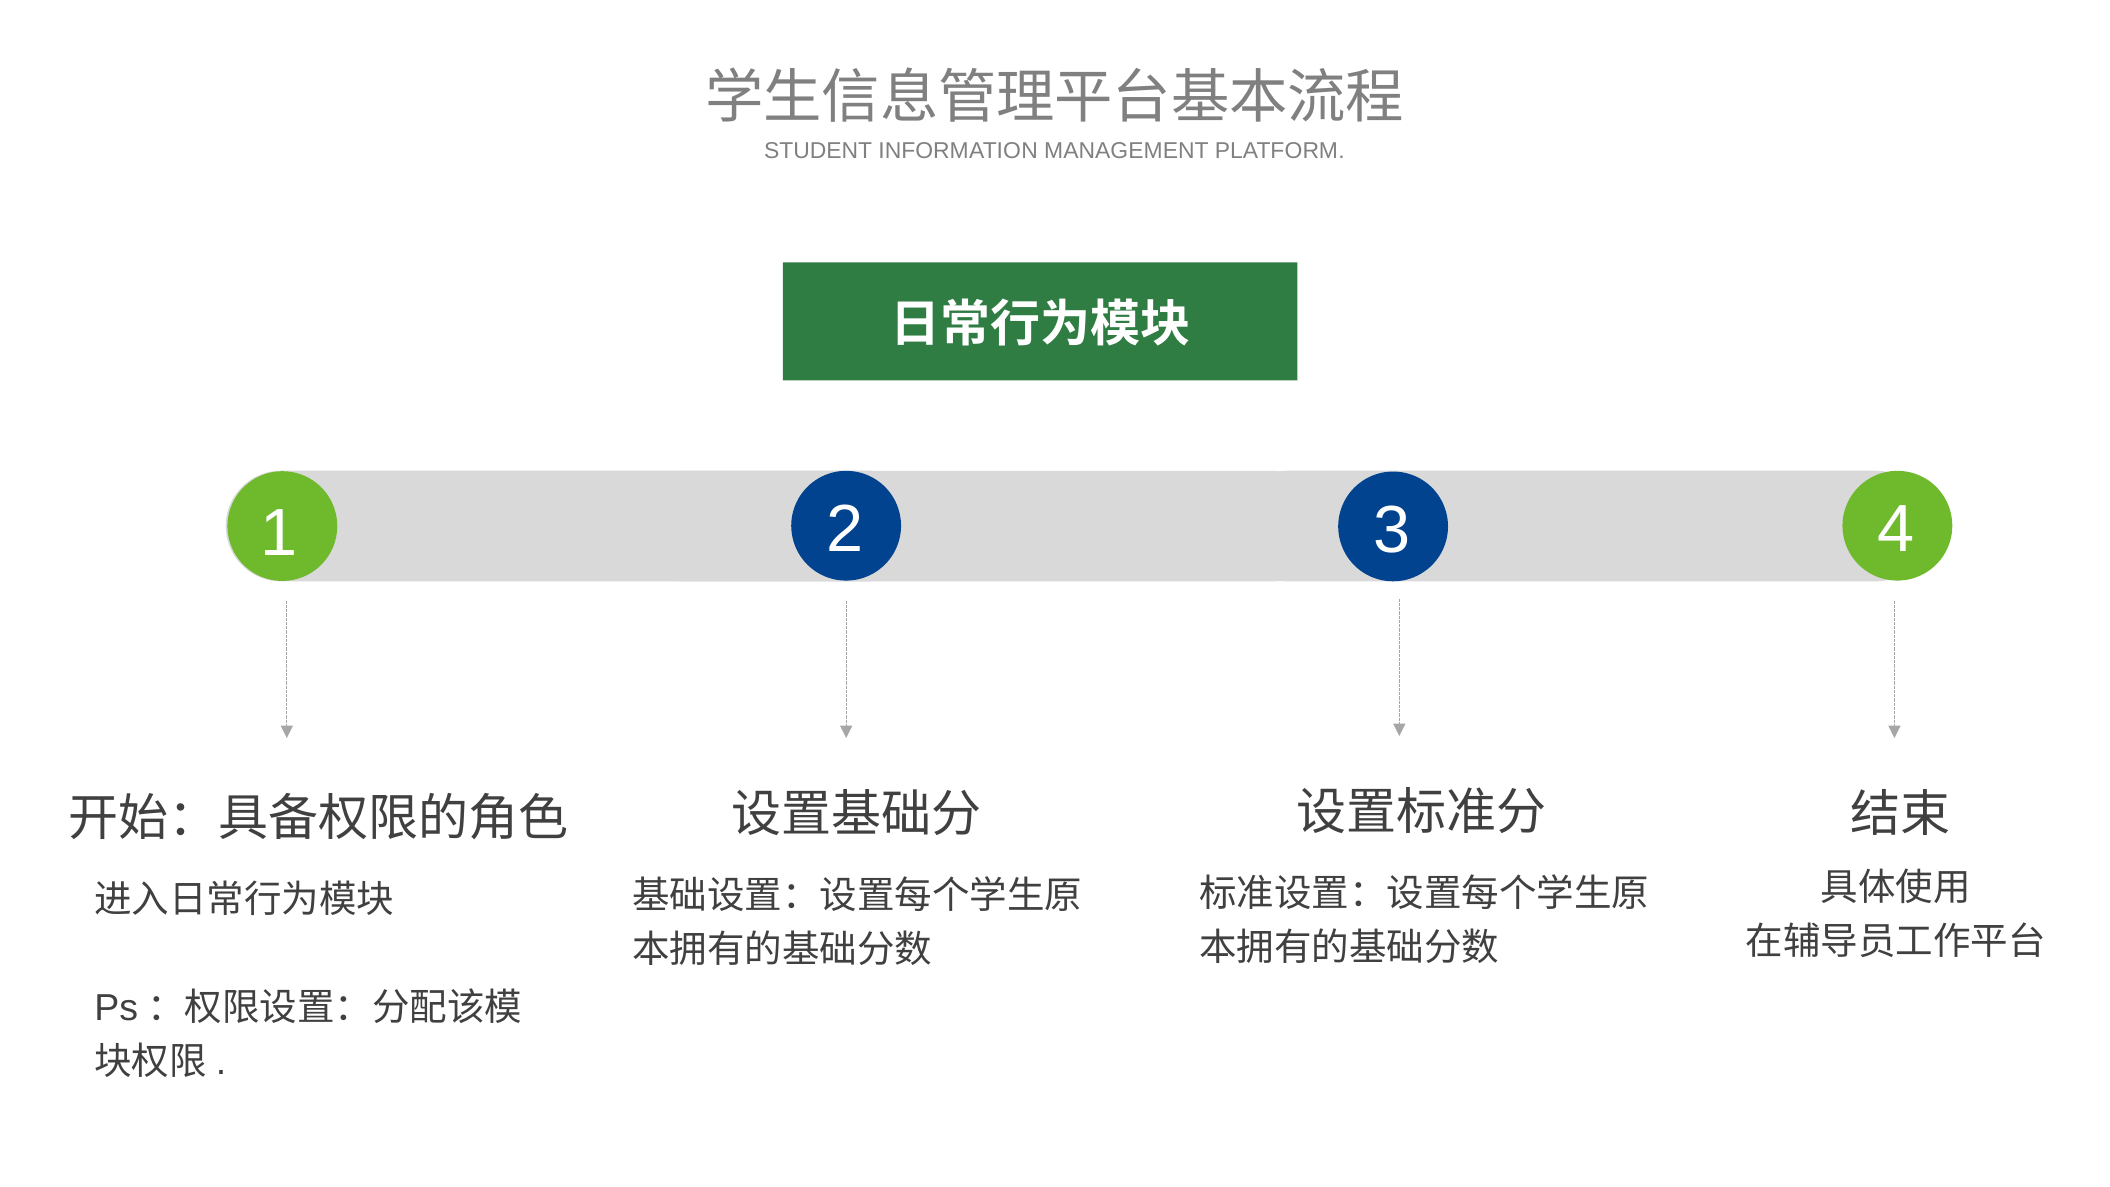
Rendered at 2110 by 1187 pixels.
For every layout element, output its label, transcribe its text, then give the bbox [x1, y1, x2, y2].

text_box 设置标准分 [1281, 759, 1562, 847]
text_box [1865, 479, 1954, 582]
text_box [1280, 469, 1888, 583]
text_box STUDENT INFORMATION MANAGEMENT PLATFORM. [761, 135, 1348, 163]
text_box 基础设置：设置每个学生原本拥有的基础分数 [617, 854, 1102, 978]
text_box 1 [245, 481, 313, 577]
text_box 开始：具备权限的角色 [53, 766, 583, 853]
text_box 日常行为模块 [781, 261, 1299, 382]
text_box 标准设置：设置每个学生原本拥有的基础分数 [1184, 853, 1669, 976]
text_box [226, 484, 245, 568]
text_box [249, 470, 339, 573]
text_box [1337, 482, 1358, 570]
text_box [627, 469, 1329, 583]
text_box 学生信息管理平台基本流程 [700, 58, 1409, 129]
text_box [1869, 469, 1925, 477]
text_box [1426, 481, 1450, 572]
text_box 结束 [1835, 761, 1965, 846]
text_box [1363, 574, 1423, 583]
text_box 设置基础分 [716, 761, 997, 849]
text_box 进入日常行为模块 Ps：权限设置：分配该模块权限. [79, 858, 557, 1090]
text_box [274, 469, 678, 583]
text_box 3 [1358, 478, 1426, 574]
text_box [1365, 470, 1422, 478]
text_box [791, 470, 902, 581]
text_box 具体使用 在辅导员工作平台 [1653, 846, 2110, 970]
text_box [1841, 482, 1862, 570]
text_box [259, 577, 306, 582]
text_box 4 [1862, 477, 1929, 572]
